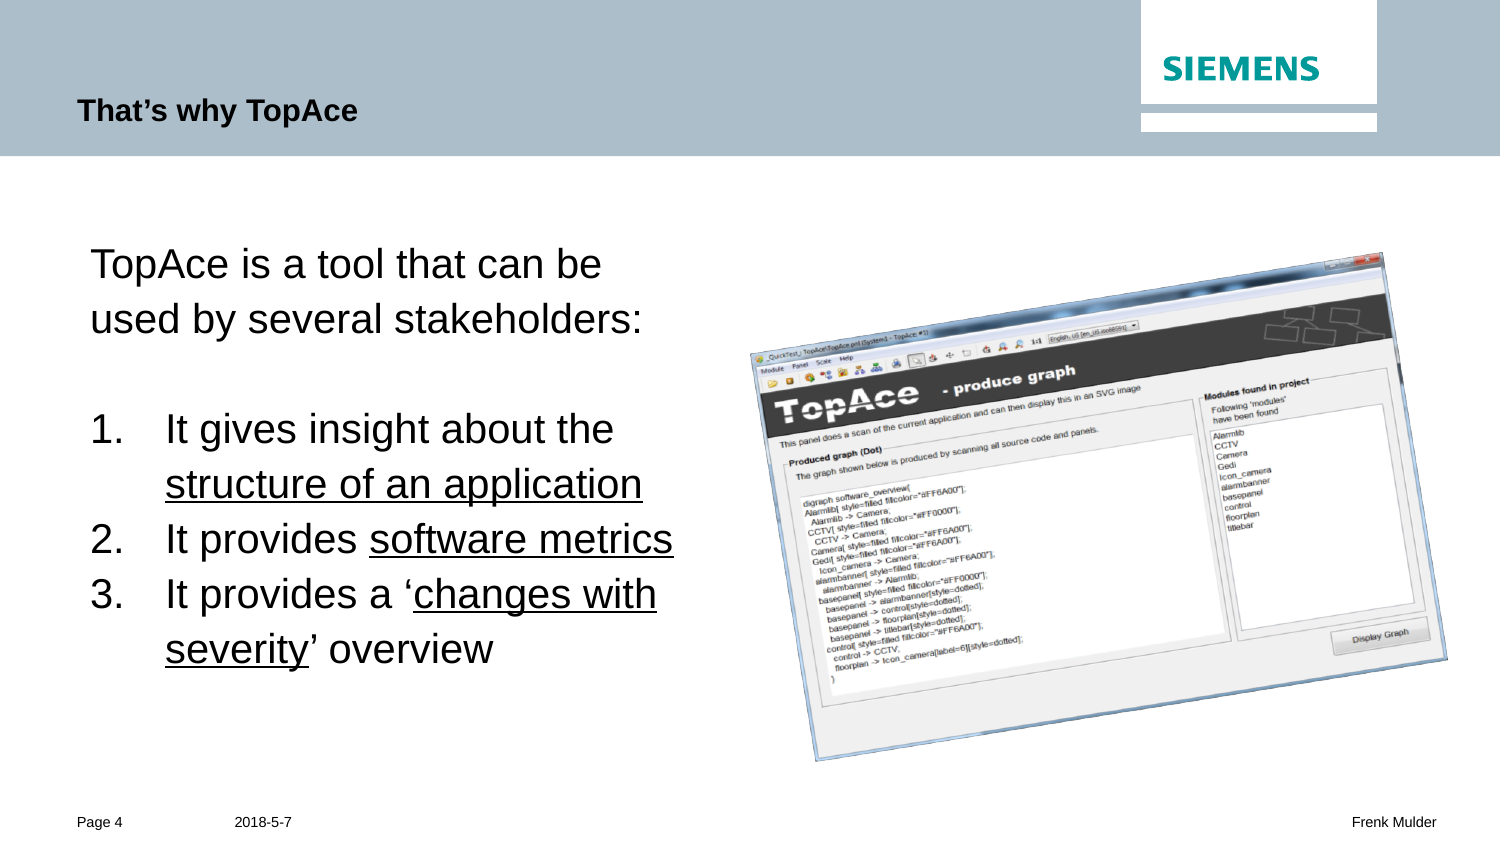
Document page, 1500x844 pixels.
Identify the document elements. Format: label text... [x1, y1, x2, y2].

text_box TopAce is a tool that can be used by several stakeholders: It gives insight about the structure of an application It provides software metrics It provides a ‘changes with severity’ overview [90, 231, 683, 672]
picture [751, 253, 1447, 761]
title That’s why TopAce [0, 0, 1500, 157]
